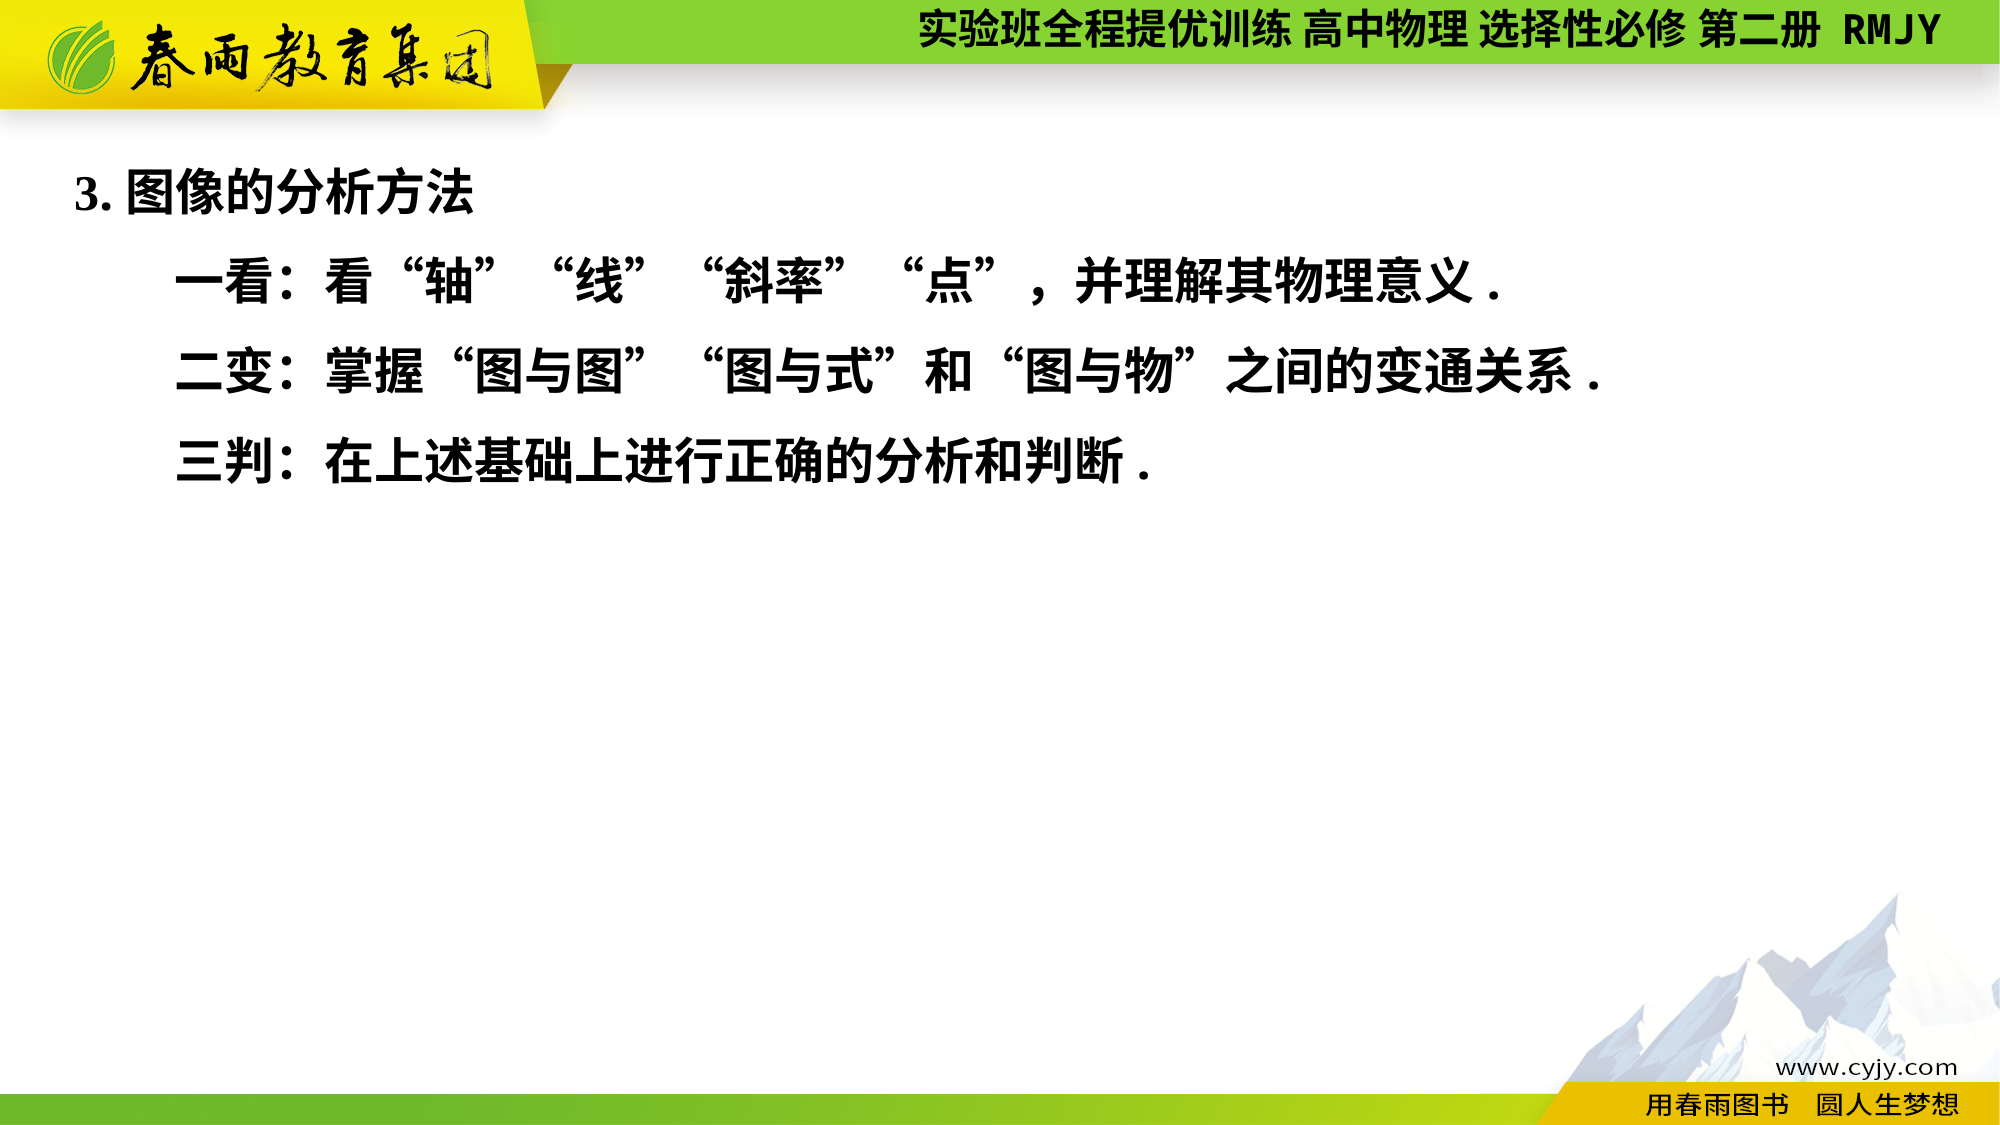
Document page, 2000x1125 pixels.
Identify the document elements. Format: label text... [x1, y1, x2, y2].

list 3.图像的分析方法 一看：看“轴”“线”“斜率”“点”，并理解其物理意义. 二变：掌握“图与图”“图与式”和“图与物”之间的变通关系. 三判：在上述基础上进行正确的分析和判断. [59, 122, 1944, 487]
picture [0, 0, 2000, 1125]
